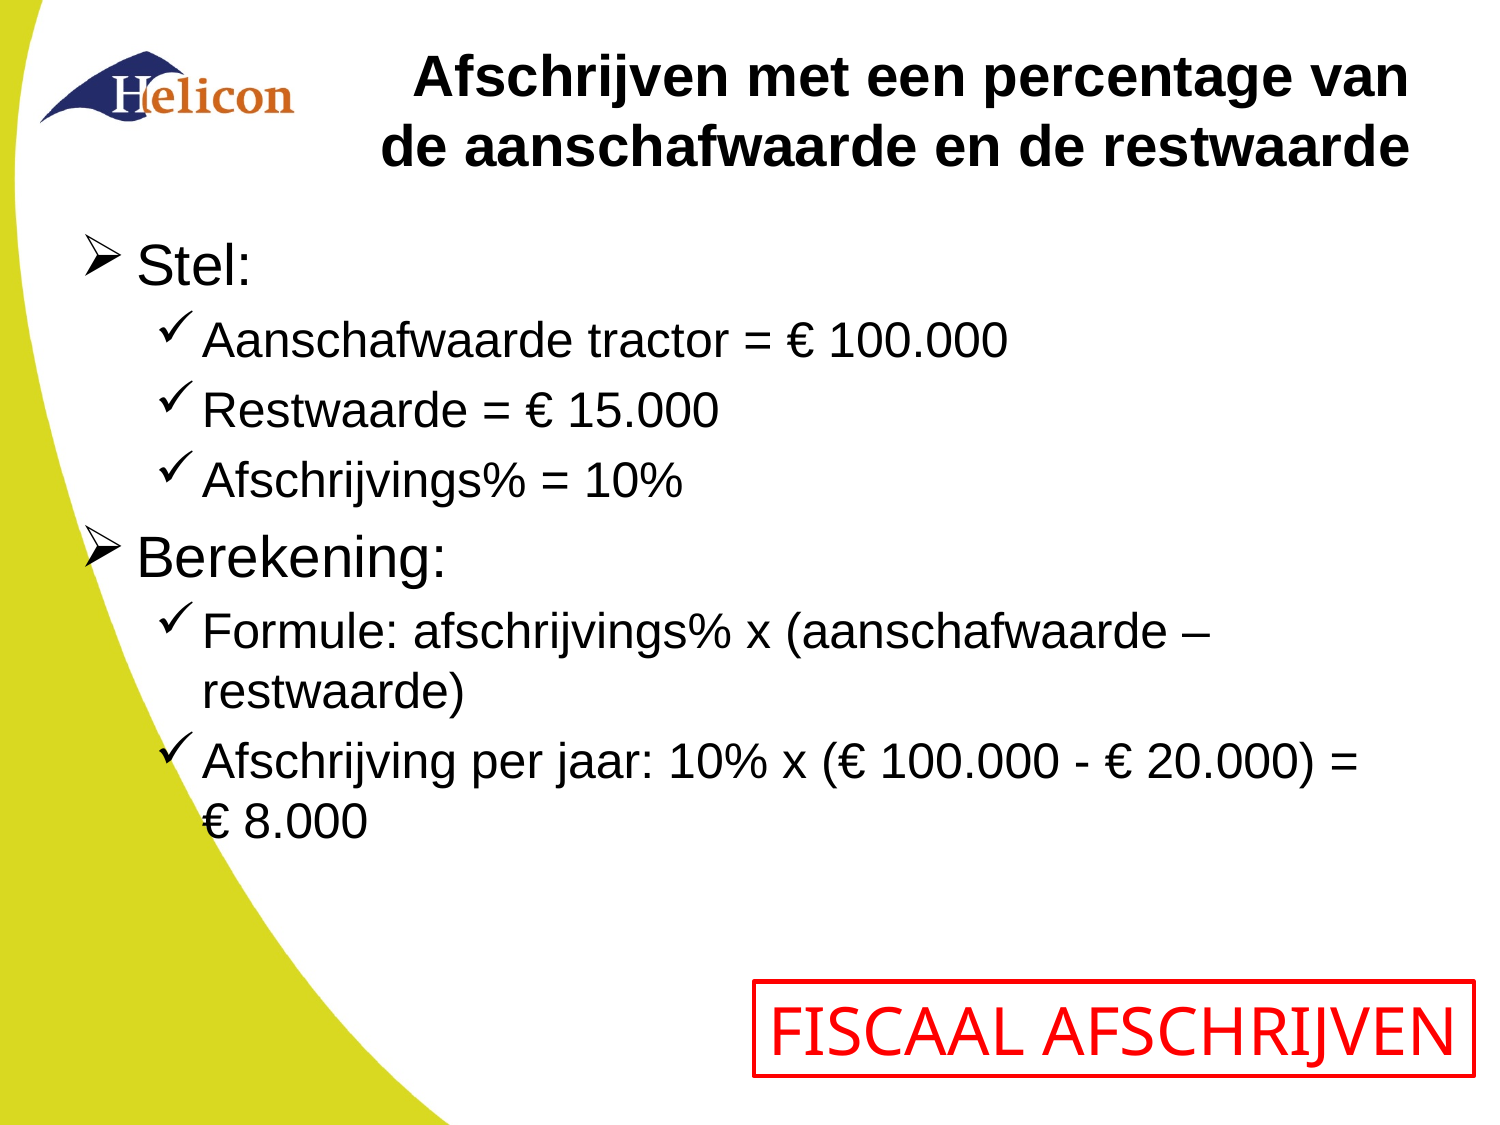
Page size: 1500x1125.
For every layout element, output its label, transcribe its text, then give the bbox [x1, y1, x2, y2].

text_box FISCAAL AFSCHRIJVEN [753, 981, 1474, 1077]
title Afschrijven met een percentage van de aanschafwaarde en de restwaarde [336, 90, 1427, 197]
list Stel: Aanschafwaarde tractor = € 100.000 Restwaarde = € 15.000 Afschrijvings% = 10% Berekening: Formule: afschrijvings% x (aanschafwaarde – restwaarde) Afschrijving per jaar: 10% x (€ 100.000 - € 20.000) = € 8.000 [64, 219, 1400, 982]
picture [0, 0, 1500, 1125]
